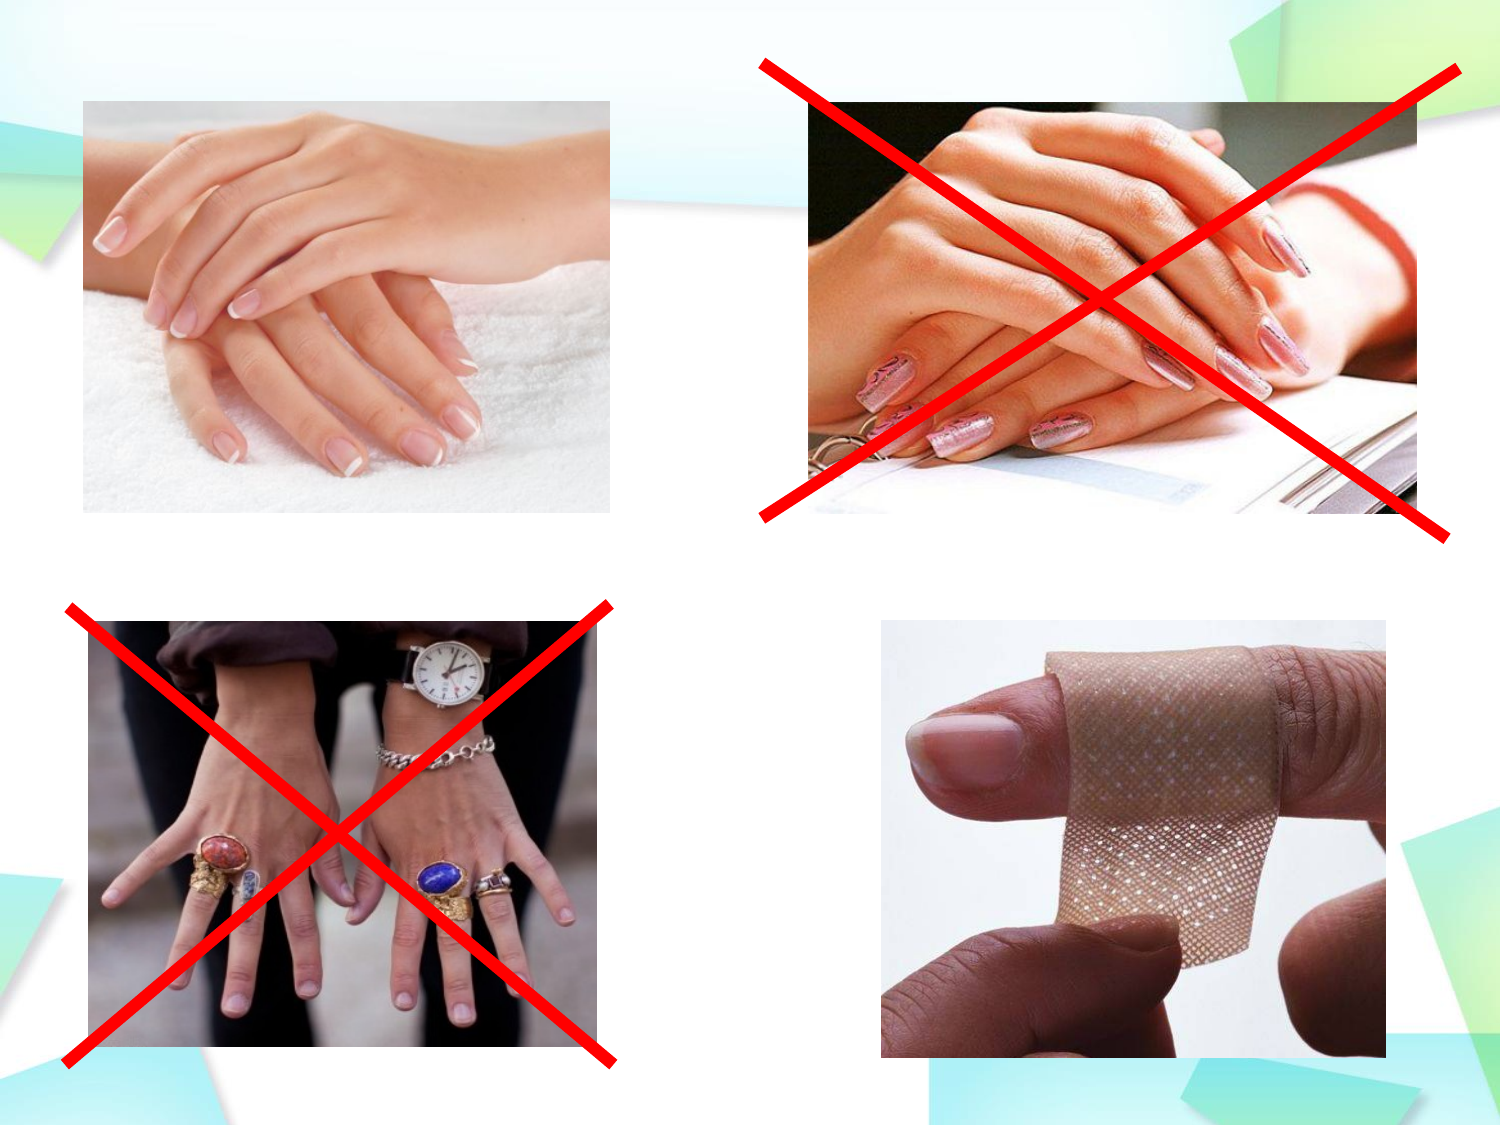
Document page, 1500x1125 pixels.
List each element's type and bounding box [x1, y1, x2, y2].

text_box [64, 603, 611, 1066]
picture [0, 0, 1500, 1125]
text_box [761, 62, 1448, 540]
